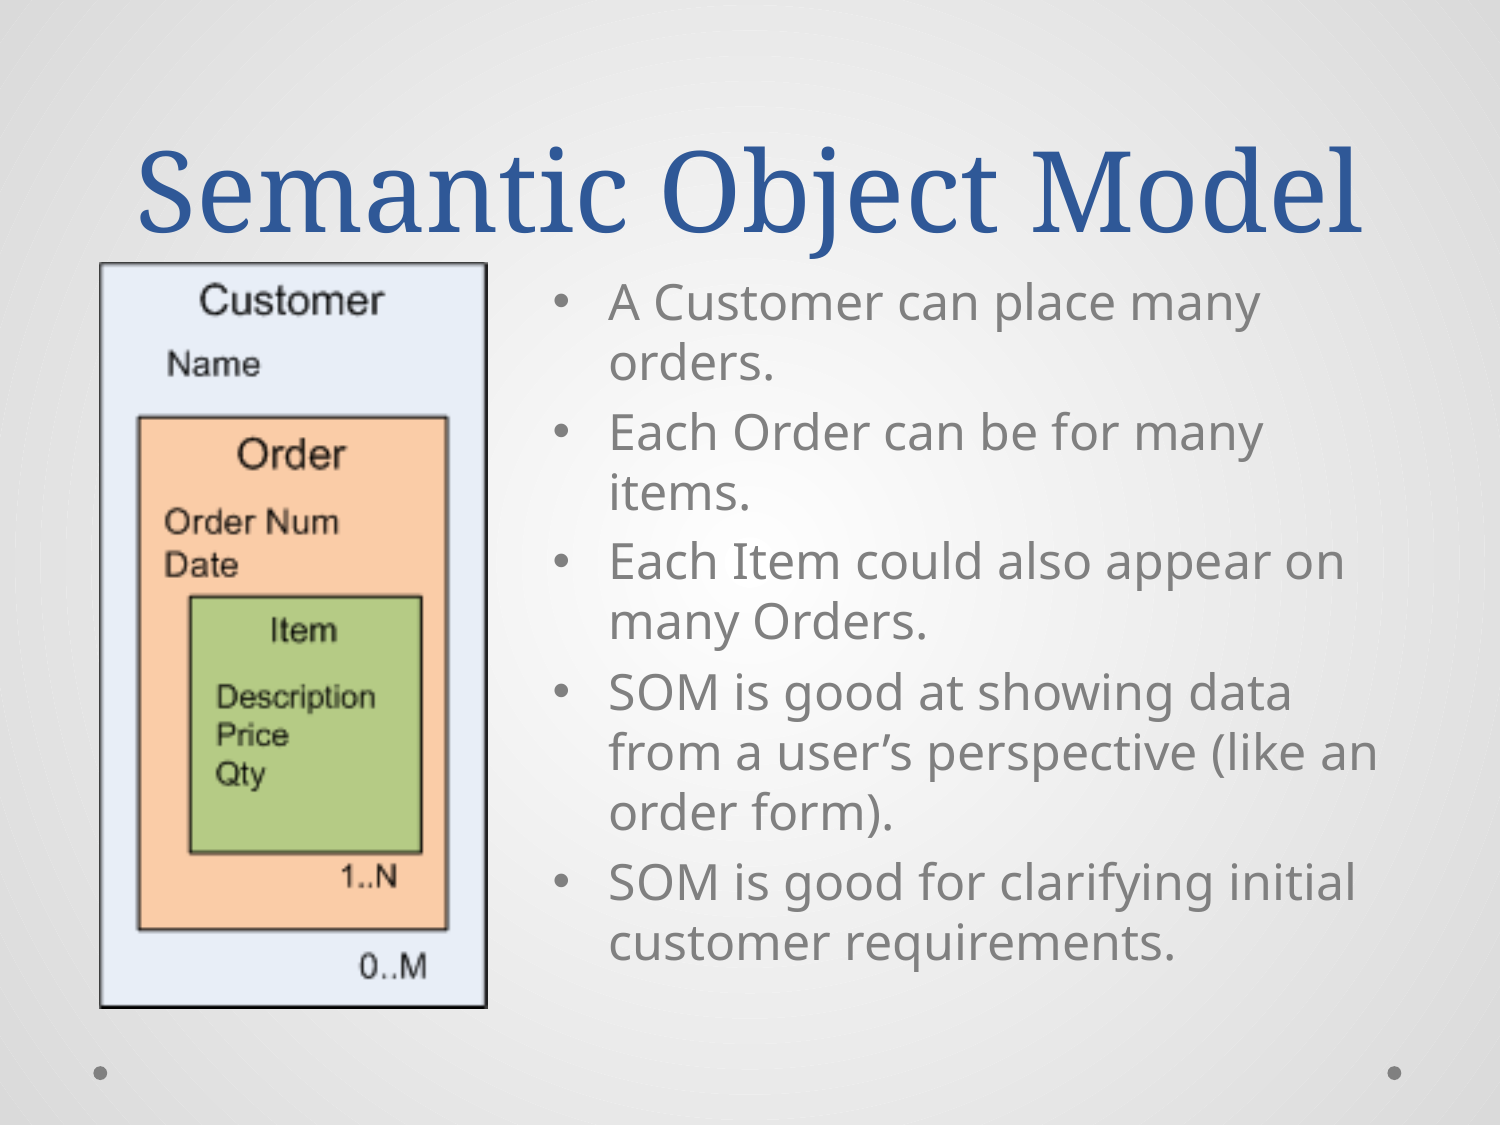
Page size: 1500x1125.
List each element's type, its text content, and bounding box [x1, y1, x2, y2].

list A Customer can place many orders. Each Order can be for many items. Each Item could also appear on many Orders. SOM is good at showing data from a user’s perspective (like an order form). SOM is good for clarifying initial customer requirements. [537, 262, 1425, 1005]
title Semantic Object Model [75, 0, 1425, 263]
picture [99, 262, 488, 1009]
